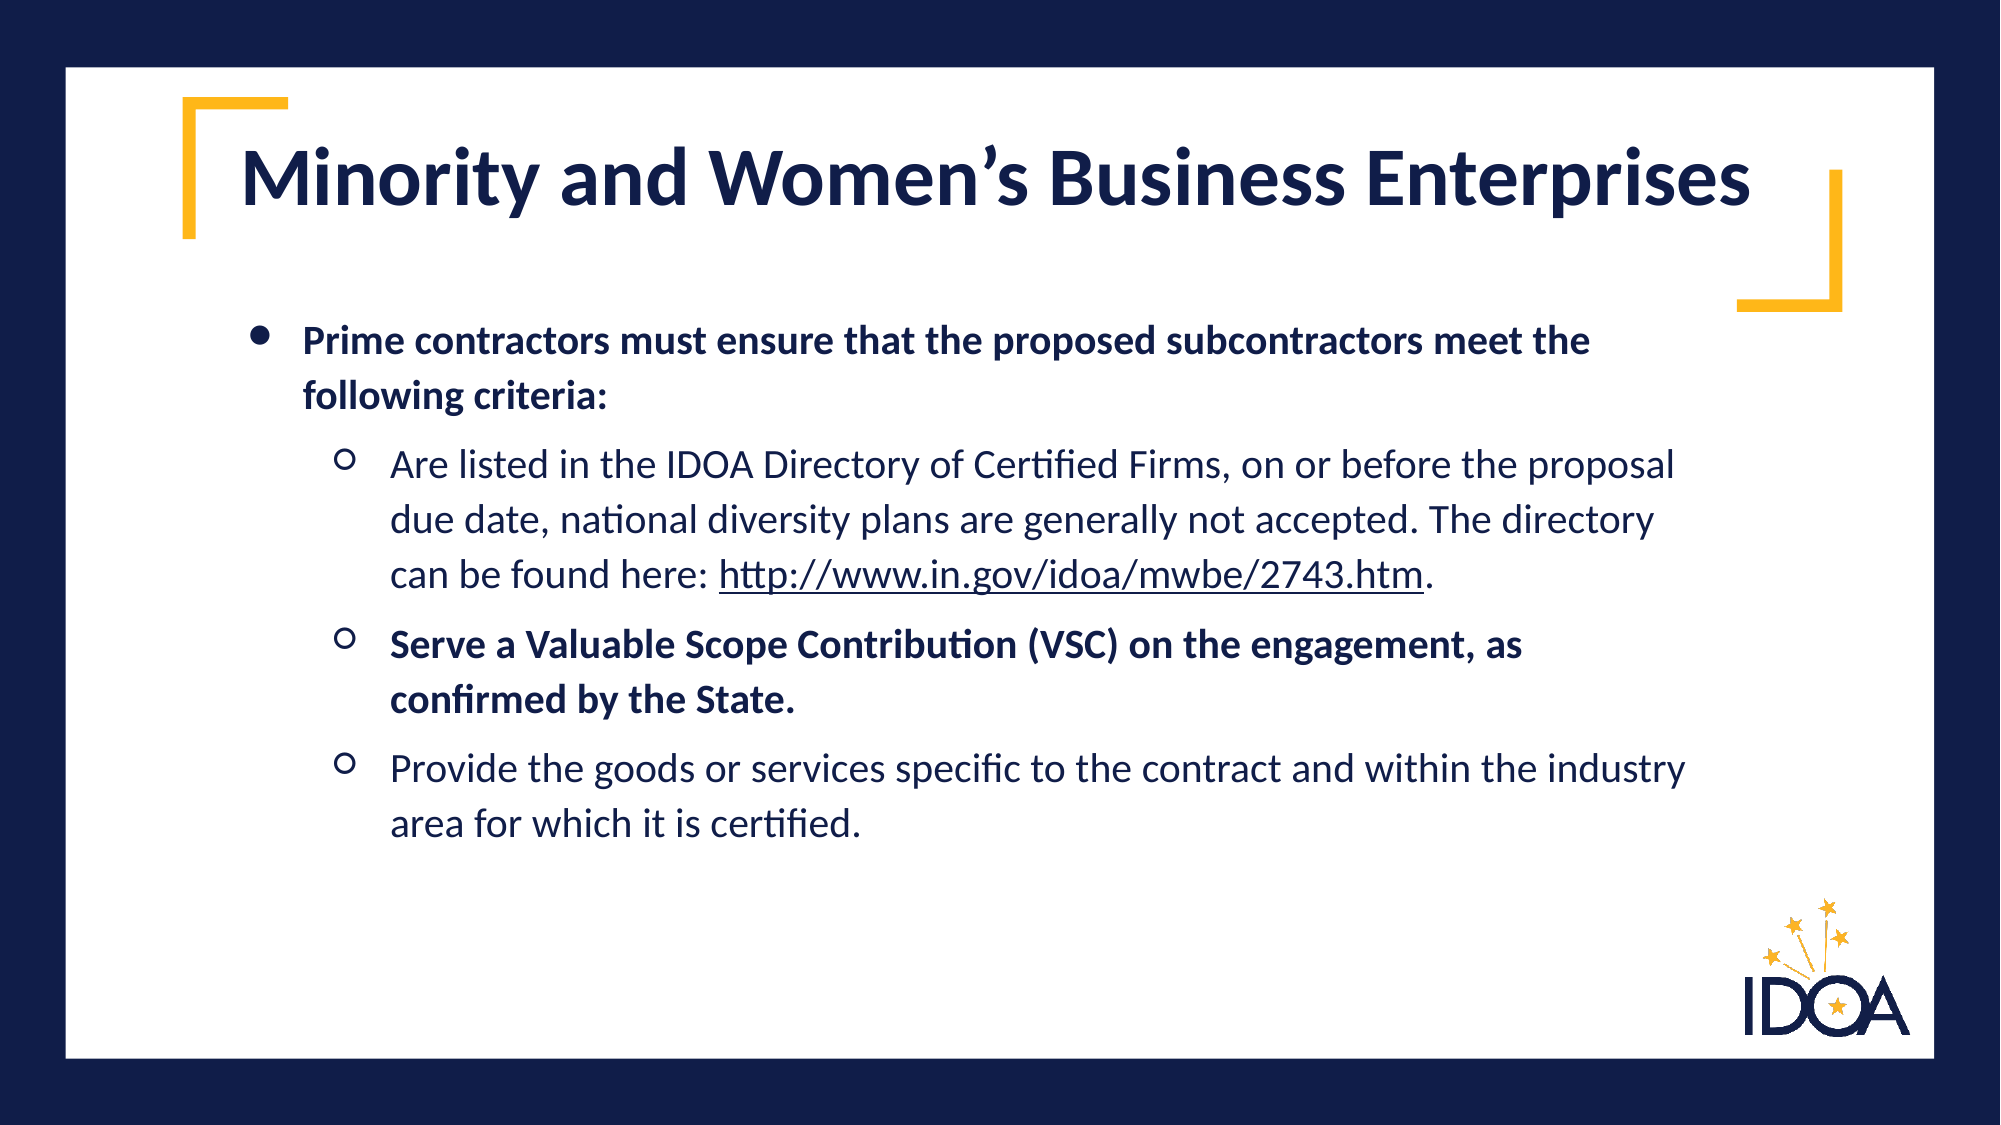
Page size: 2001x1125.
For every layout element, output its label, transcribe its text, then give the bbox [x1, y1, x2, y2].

list Prime contractors must ensure that the proposed subcontractors meet the following criteria: Are listed in the IDOA Directory of Certified Firms, on or before the proposal due date, national diversity plans are generally not accepted. The directory can be found here: http://www.in.gov/idoa/mwbe/2743.htm. Serve a Valuable Scope Contribution (VSC) on the engagement, as confirmed by the State. Provide the goods or services specific to the contract and within the industry area for which it is certified. [225, 299, 1721, 985]
title Minority and Women’s Business Enterprises [225, 126, 1800, 263]
picture [1702, 857, 1959, 1114]
